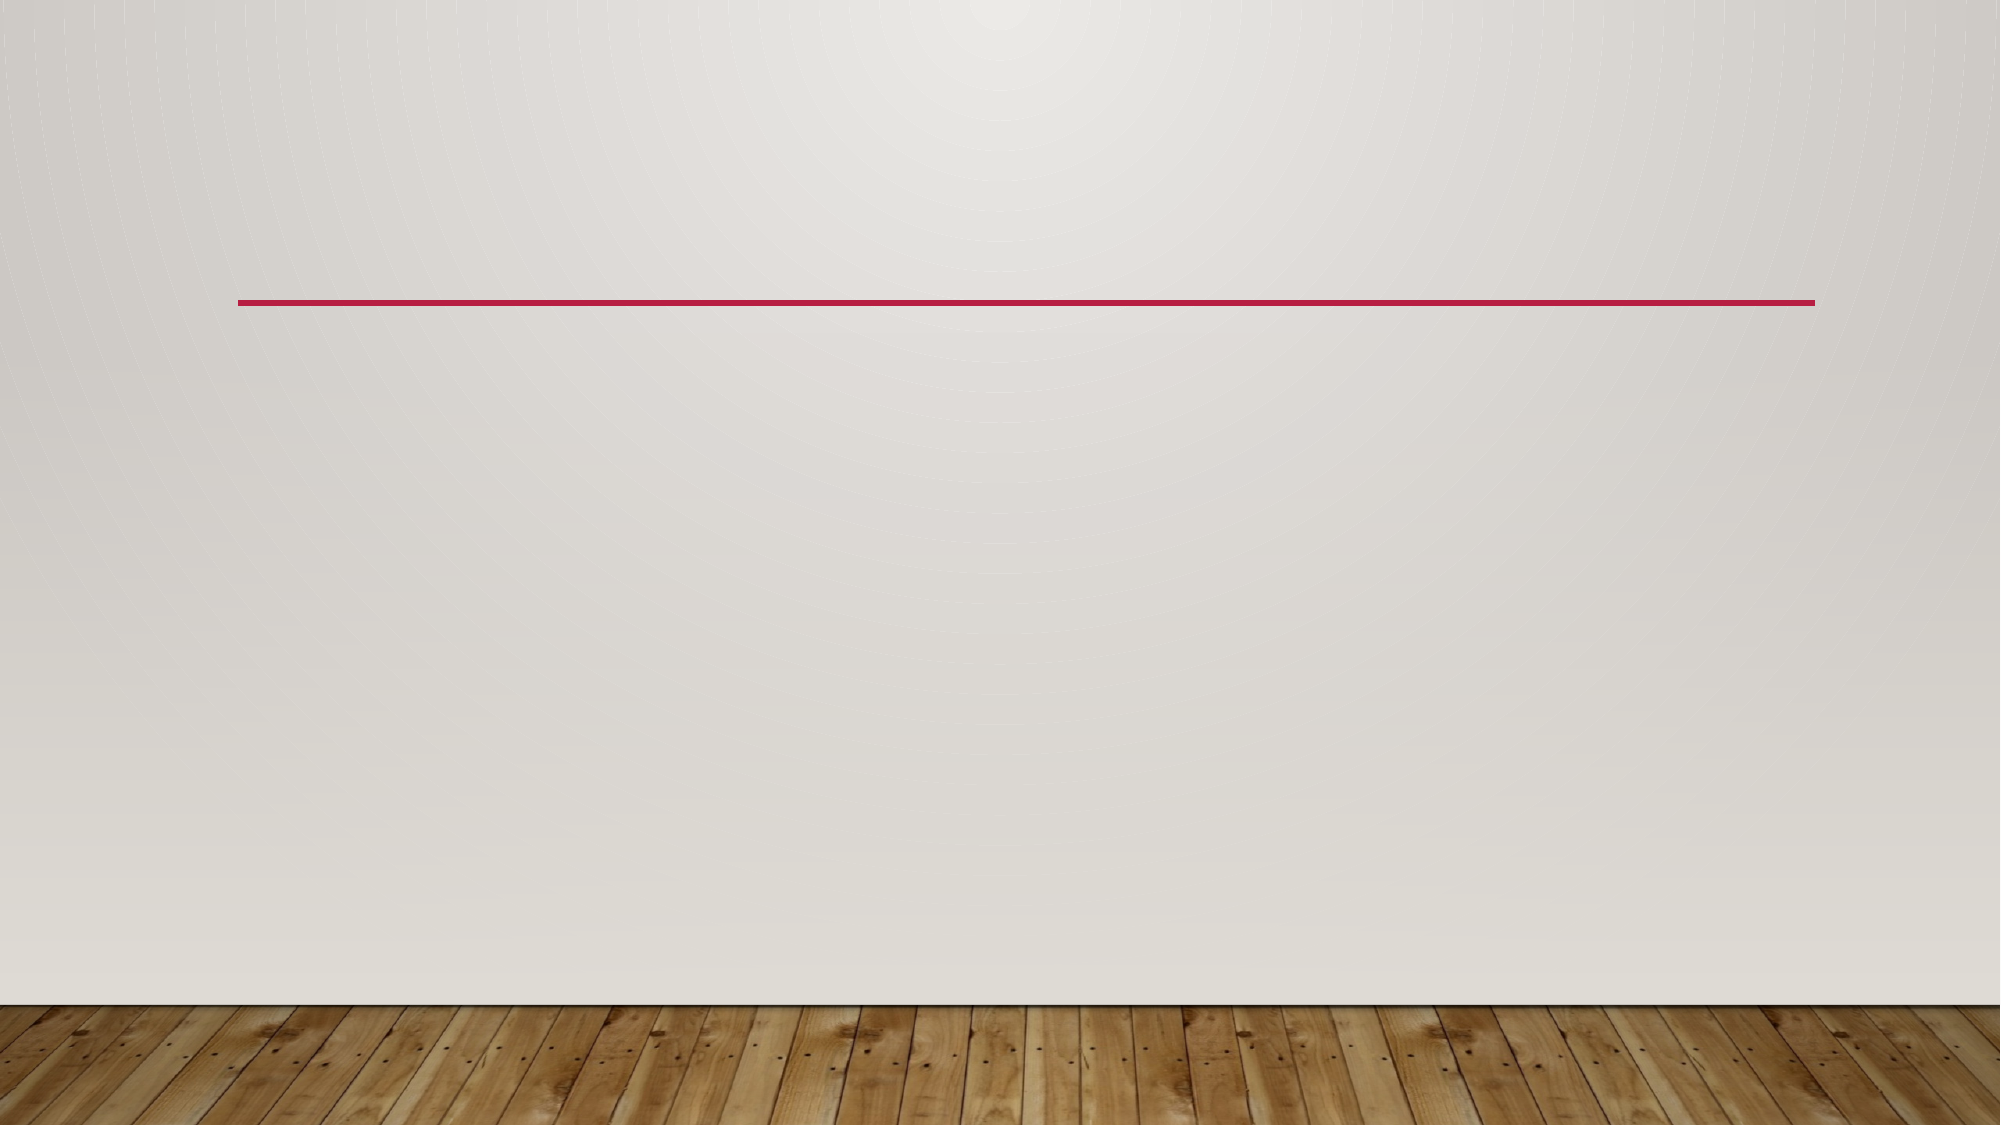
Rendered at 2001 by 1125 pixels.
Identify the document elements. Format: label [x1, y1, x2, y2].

picture [0, 1005, 2000, 1125]
